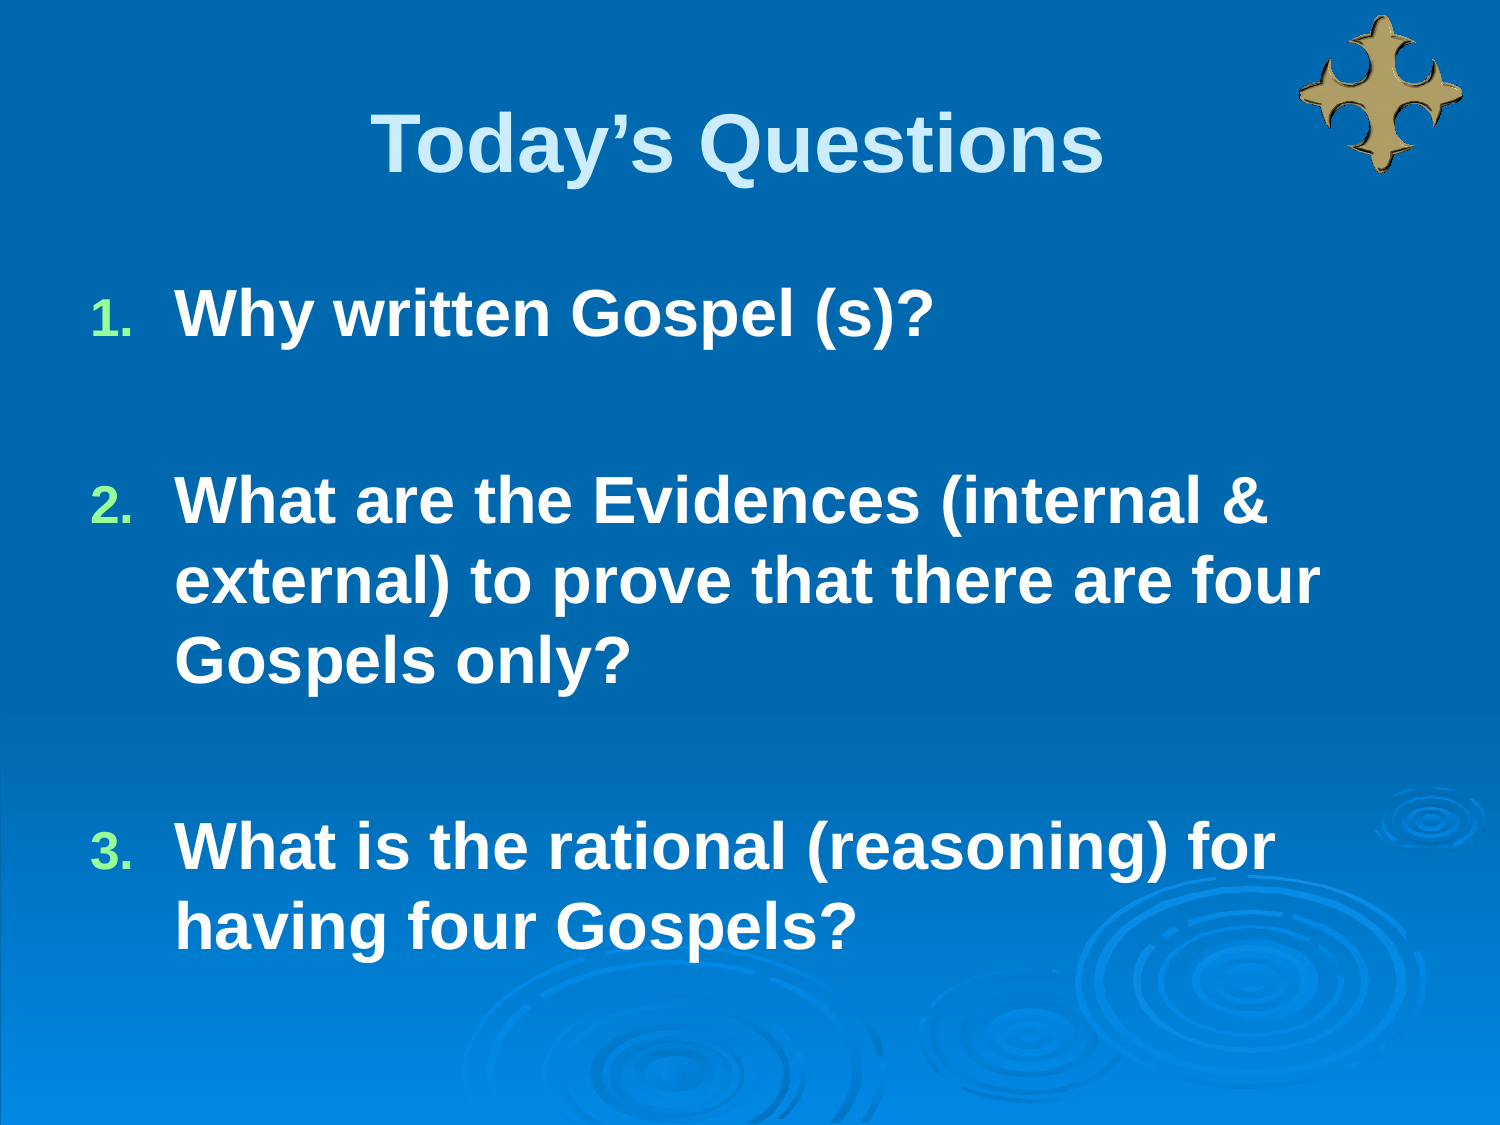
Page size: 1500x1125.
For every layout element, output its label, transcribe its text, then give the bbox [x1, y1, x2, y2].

picture [1293, 0, 1471, 188]
list Why written Gospel (s)? What are the Evidences (internal & external) to prove that there are four Gospels only? What is the rational (reasoning) for having four Gospels? [74, 262, 1426, 1006]
title Today’s Questions [74, 45, 1426, 233]
